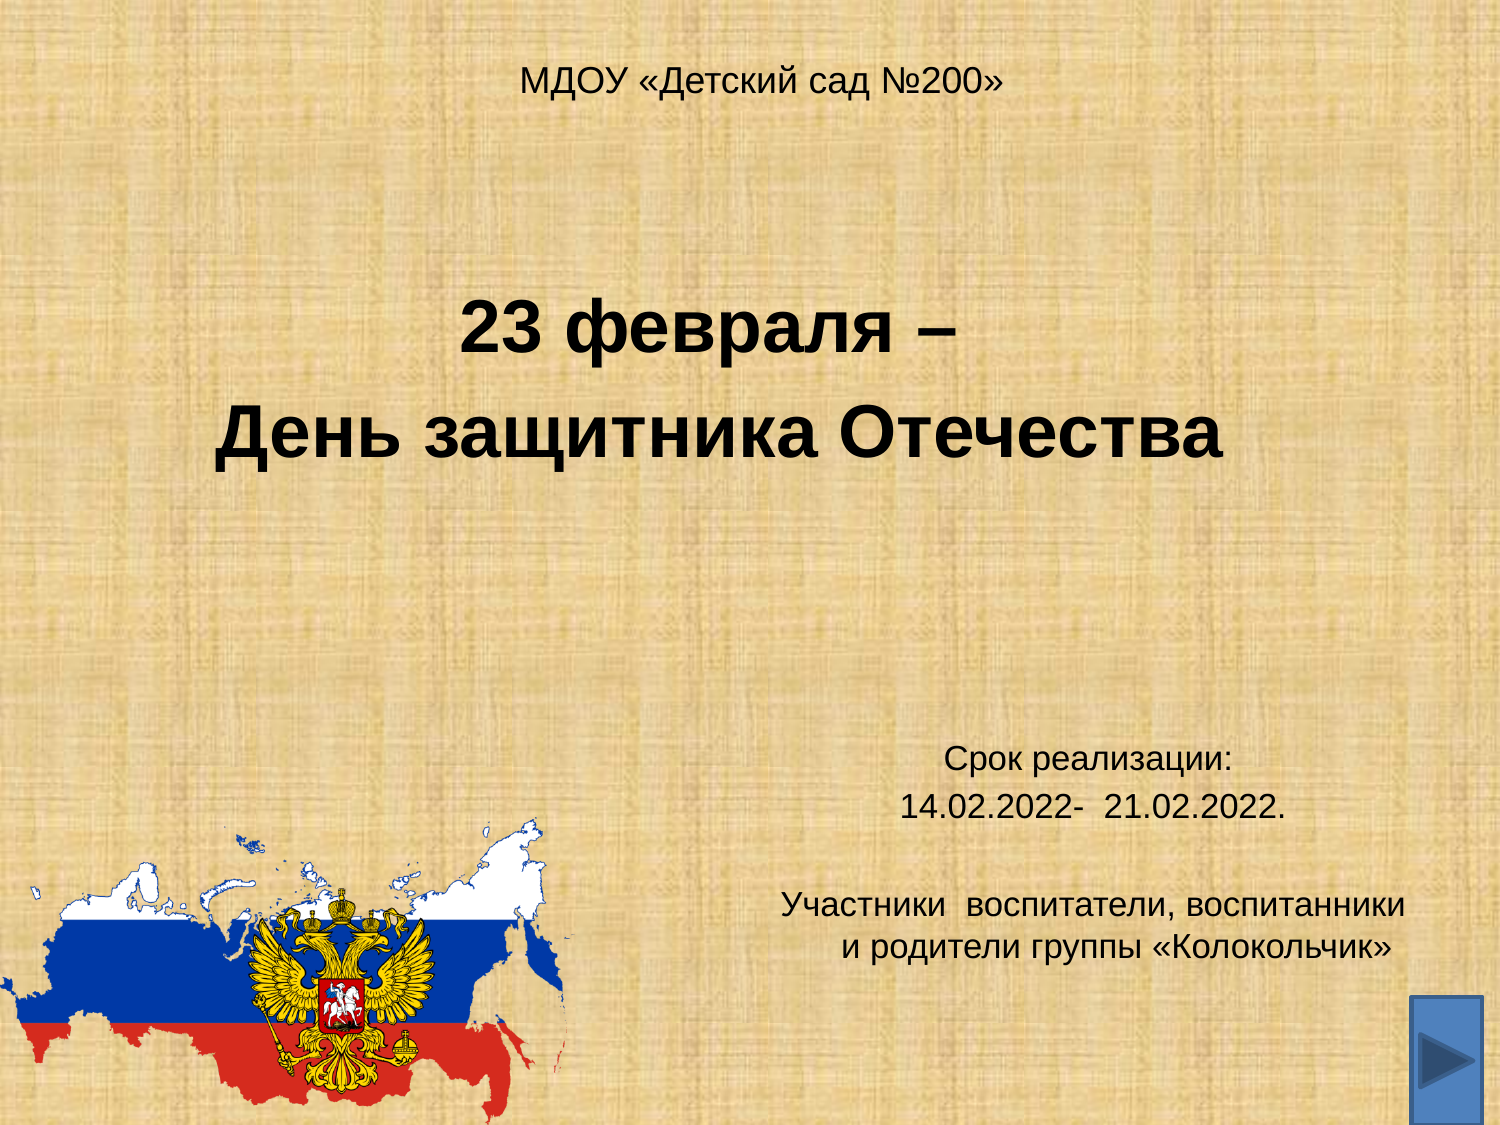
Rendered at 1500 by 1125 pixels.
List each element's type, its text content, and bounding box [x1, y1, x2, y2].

text_box [1409, 995, 1484, 1125]
list 23 февраля – День защитника Отечества [75, 290, 1365, 480]
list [0, 817, 576, 1125]
picture [0, 0, 1500, 1125]
title МДОУ «Детский сад №200» [253, 42, 1270, 114]
list Срок реализации: 14.02.2022- 21.02.2022. Участники воспитатели, воспитанники и родители группы «Колокольчик» [761, 727, 1425, 1005]
